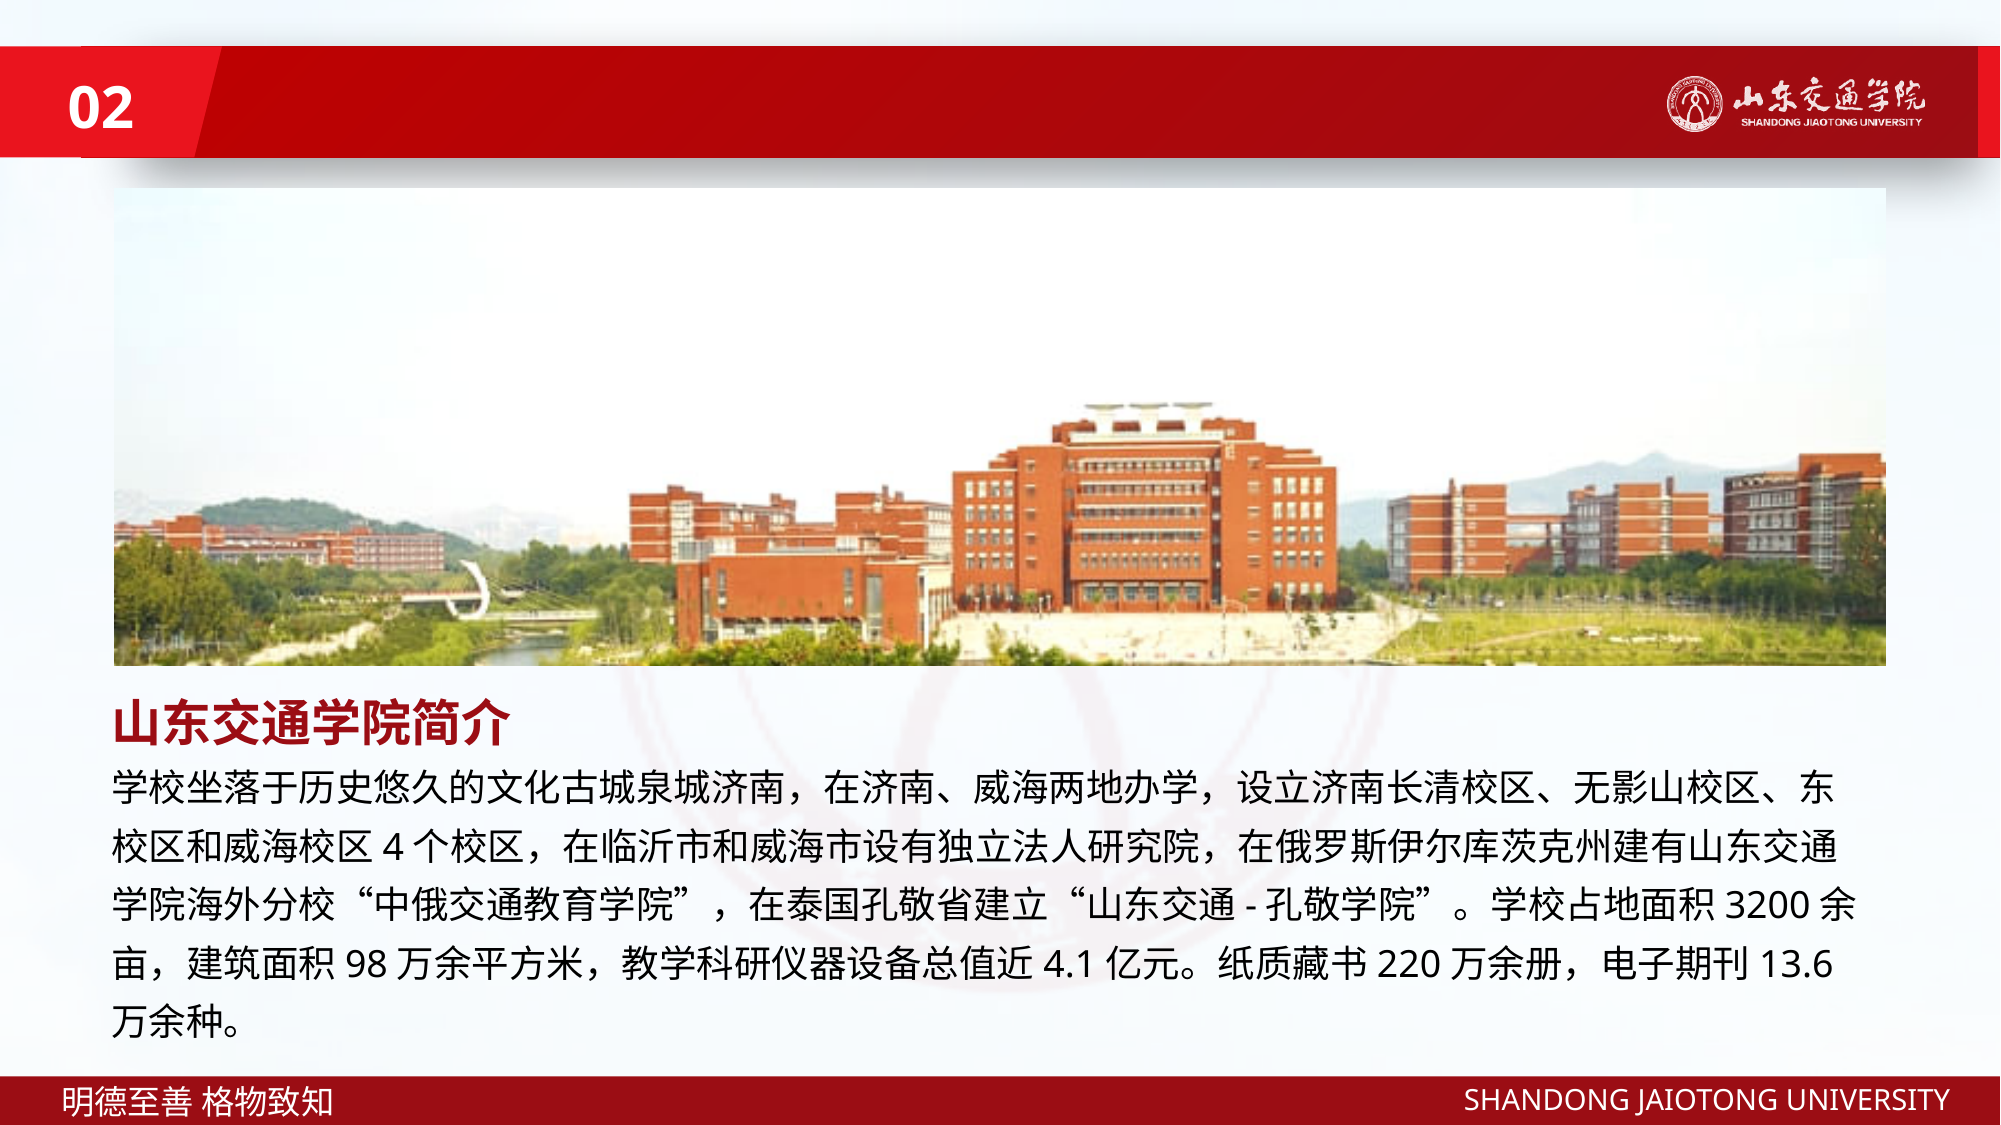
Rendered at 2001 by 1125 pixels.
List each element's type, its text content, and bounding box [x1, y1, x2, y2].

picture [1653, 48, 1938, 158]
picture [113, 188, 1886, 666]
list 02 [26, 70, 176, 133]
text_box 山东交通学院简介 学校坐落于历史悠久的文化古城泉城济南，在济南、威海两地办学，设立济南长清校区、无影山校区、东校区和威海校区4个校区，在临沂市和威海市设有独立法人研究院，在俄罗斯伊尔库茨克州建有山东交通学院海外分校“中俄交通教育学院”，在泰国孔敬省建立“山东交通-孔敬学院”。学校占地面积3200余亩，建筑面积98万余平方米，教学科研仪器设备总值近4.1亿元。纸质藏书220万余册，电子期刊13.6万余种。 [96, 665, 1886, 1051]
